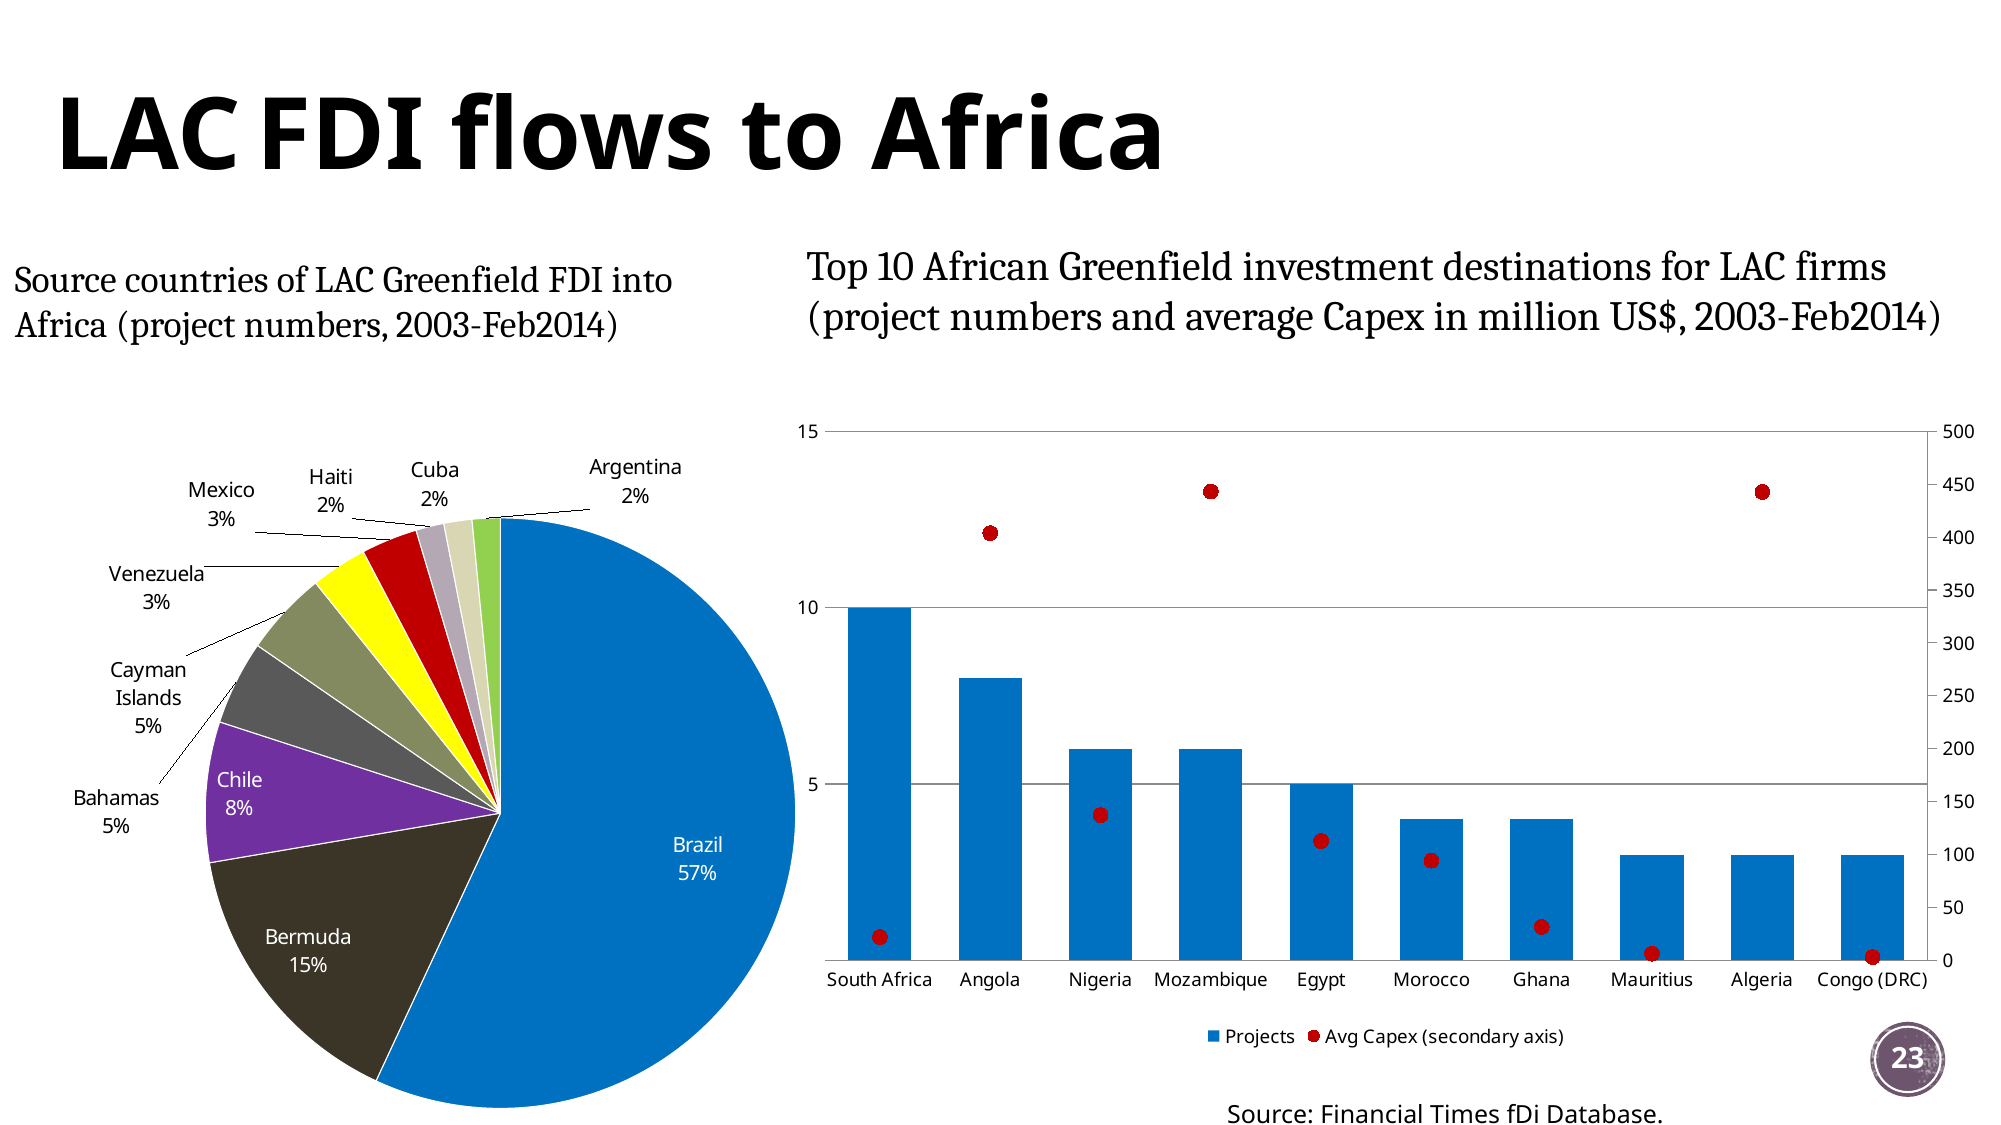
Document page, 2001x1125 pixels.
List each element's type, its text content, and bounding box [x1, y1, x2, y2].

text_box Source: Financial Times fDi Database. [1212, 1091, 1750, 1125]
text_box Source countries of LAC Greenfield FDI into Africa (project numbers, 2003-Feb2014) [0, 247, 773, 353]
slide_number 23 [1855, 1056, 1961, 1089]
chart [41, 407, 1999, 1124]
text_box Top 10 African Greenfield investment destinations for LAC firms (project numbers and average Capex in million US$, 2003-Feb2014) [791, 231, 2000, 347]
title LAC FDI flows to Africa [39, 30, 1690, 230]
